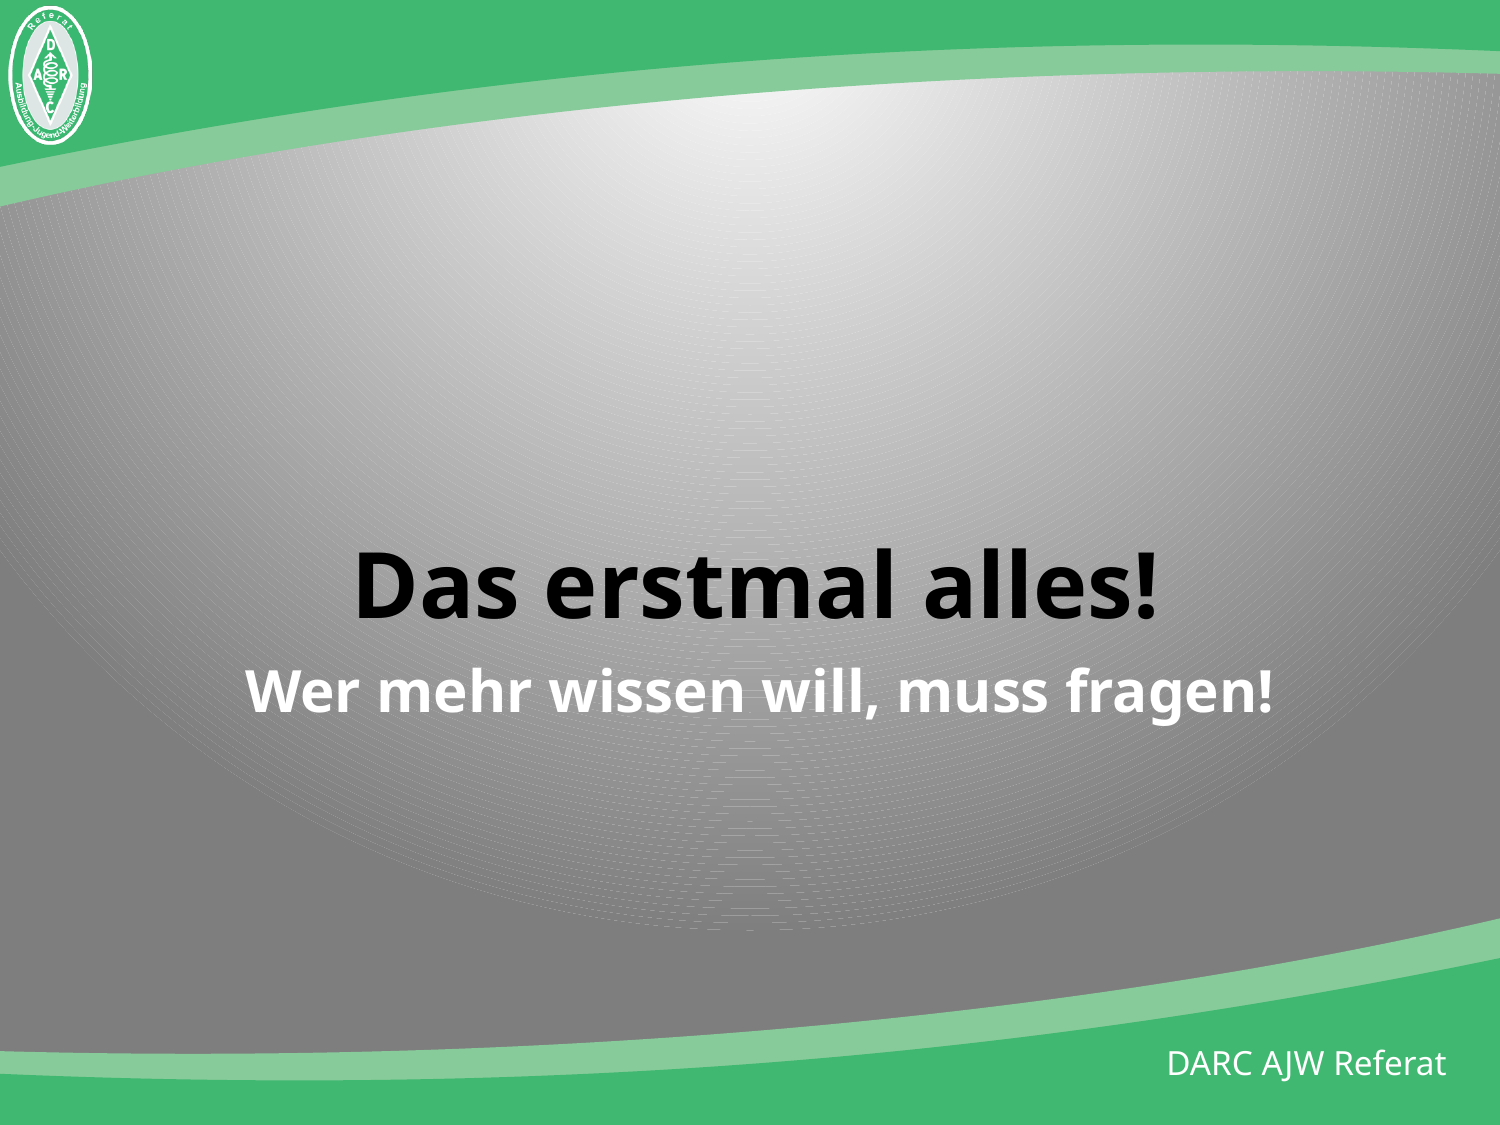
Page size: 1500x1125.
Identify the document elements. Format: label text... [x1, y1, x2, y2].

list Wer mehr wissen will, muss fragen! [230, 647, 1394, 894]
picture [0, 0, 101, 151]
title Das erstmal alles! [118, 420, 1394, 645]
